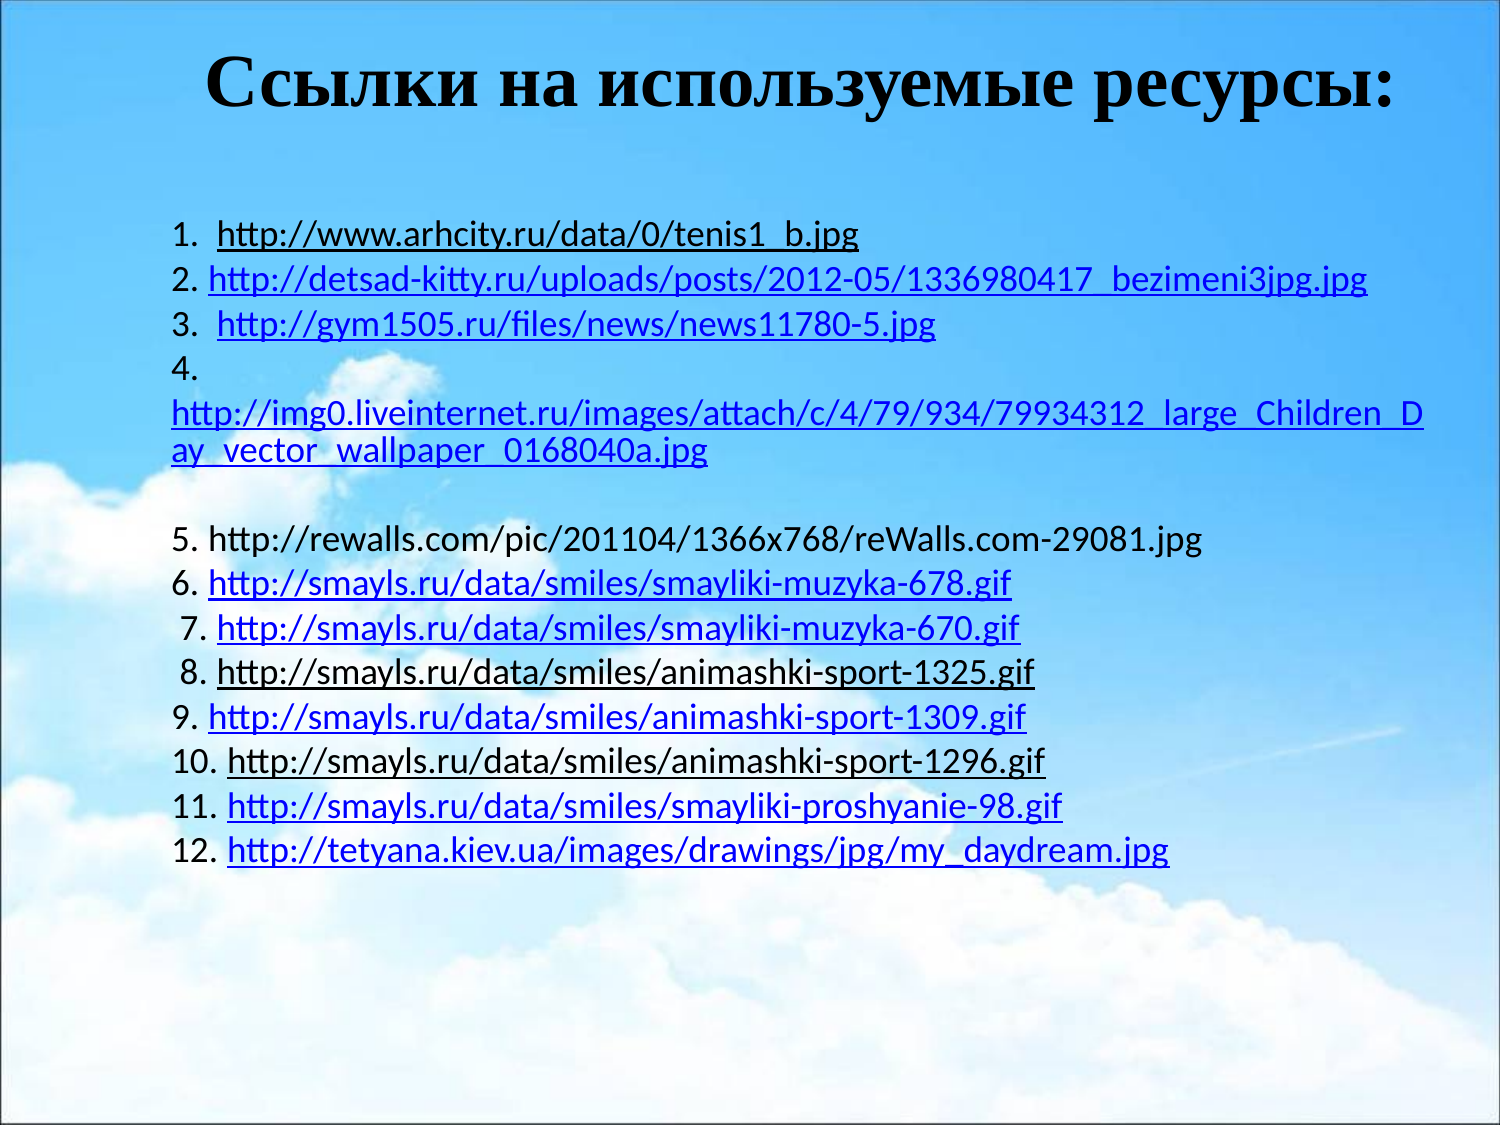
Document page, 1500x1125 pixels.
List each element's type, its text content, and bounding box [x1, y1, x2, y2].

picture [0, 0, 1500, 1125]
title 1. http://www.arhcity.ru/data/0/tenis1_b.jpg 2. http://detsad-kitty.ru/uploads/posts/2012-05/1336980417_bezimeni3jpg.jpg 3. http://gym1505.ru/files/news/news11780-5.jpg 4.http://img0.liveinternet.ru/images/attach/c/4/79/934/79934312_large_Children_Day_vector_wallpaper_0168040a.jpg 5. http://rewalls.com/pic/201104/1366x768/reWalls.com-29081.jpg 6. http://smayls.ru/data/smiles/smayliki-muzyka-678.gif 7. http://smayls.ru/data/smiles/smayliki-muzyka-670.gif 8. http://smayls.ru/data/smiles/animashki-sport-1325.gif 9. http://smayls.ru/data/smiles/animashki-sport-1309.gif 10. http://smayls.ru/data/smiles/animashki-sport-1296.gif 11. http://smayls.ru/data/smiles/smayliki-proshyanie-98.gif 12. http://tetyana.kiev.ua/images/drawings/jpg/my_daydream.jpg [81, 152, 1466, 891]
text_box Ссылки на используемые ресурсы: [163, 0, 1439, 153]
